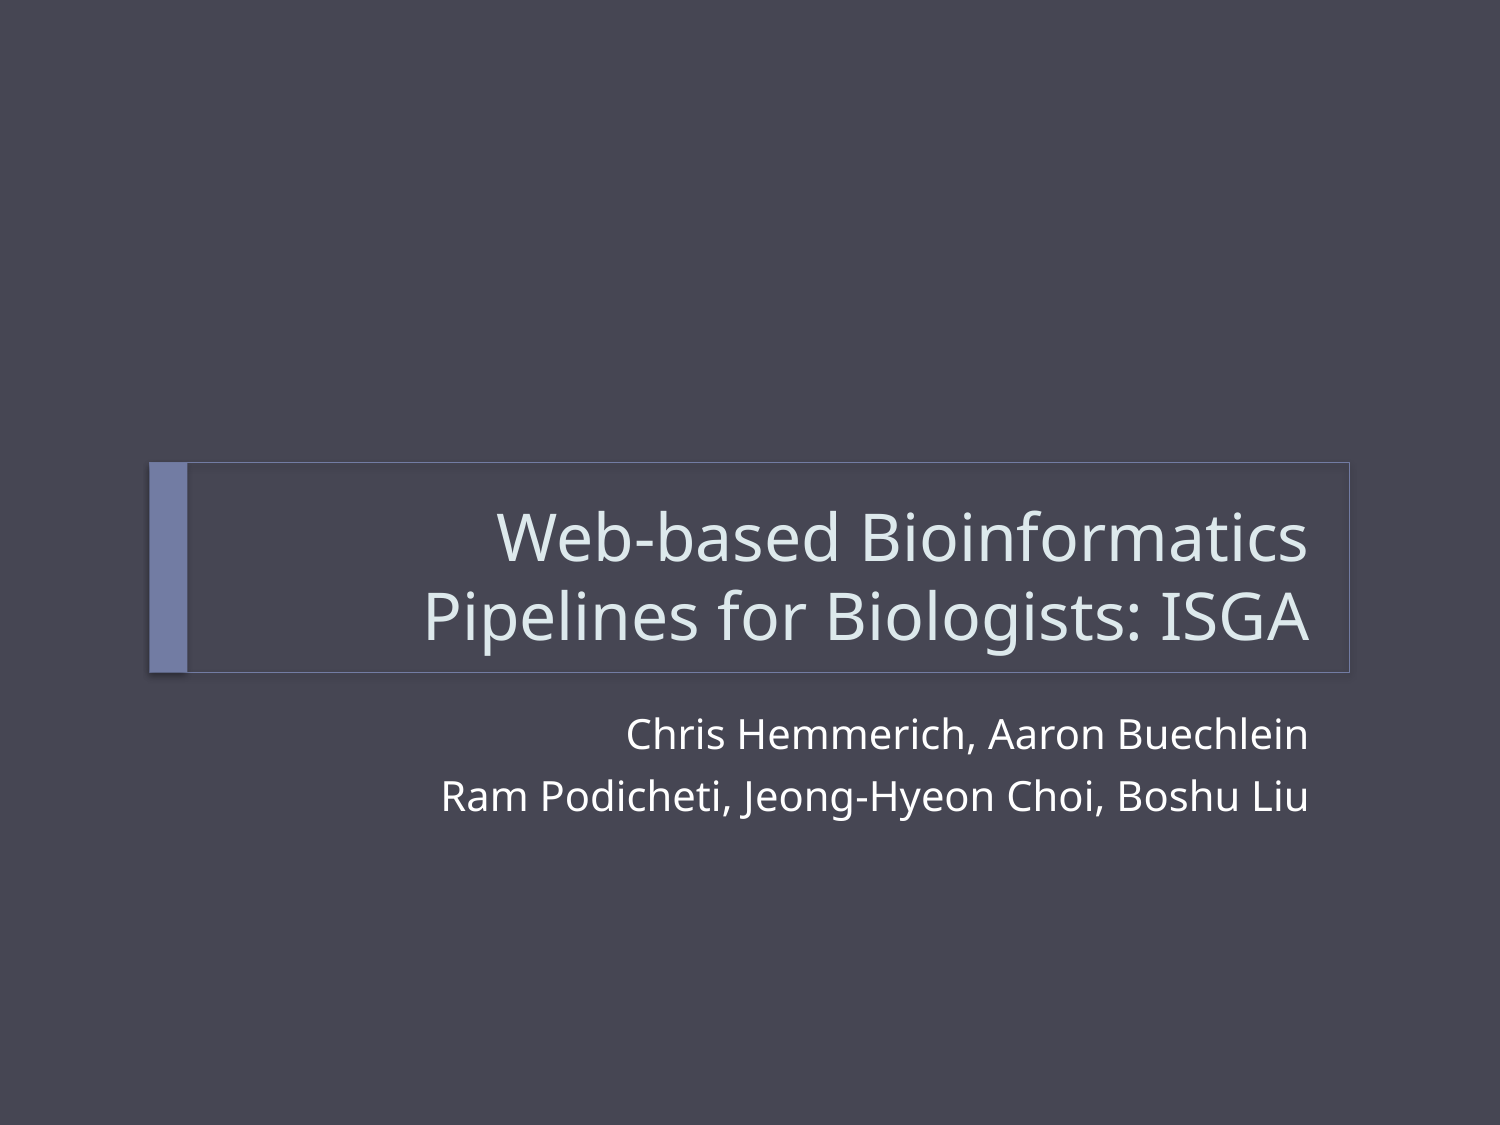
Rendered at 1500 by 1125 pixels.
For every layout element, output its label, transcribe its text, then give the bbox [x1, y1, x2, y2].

title Web-based Bioinformatics Pipelines for Biologists: ISGA [199, 487, 1326, 663]
list Chris Hemmerich, Aaron Buechlein Ram Podicheti, Jeong-Hyeon Choi, Boshu Liu [212, 699, 1326, 888]
